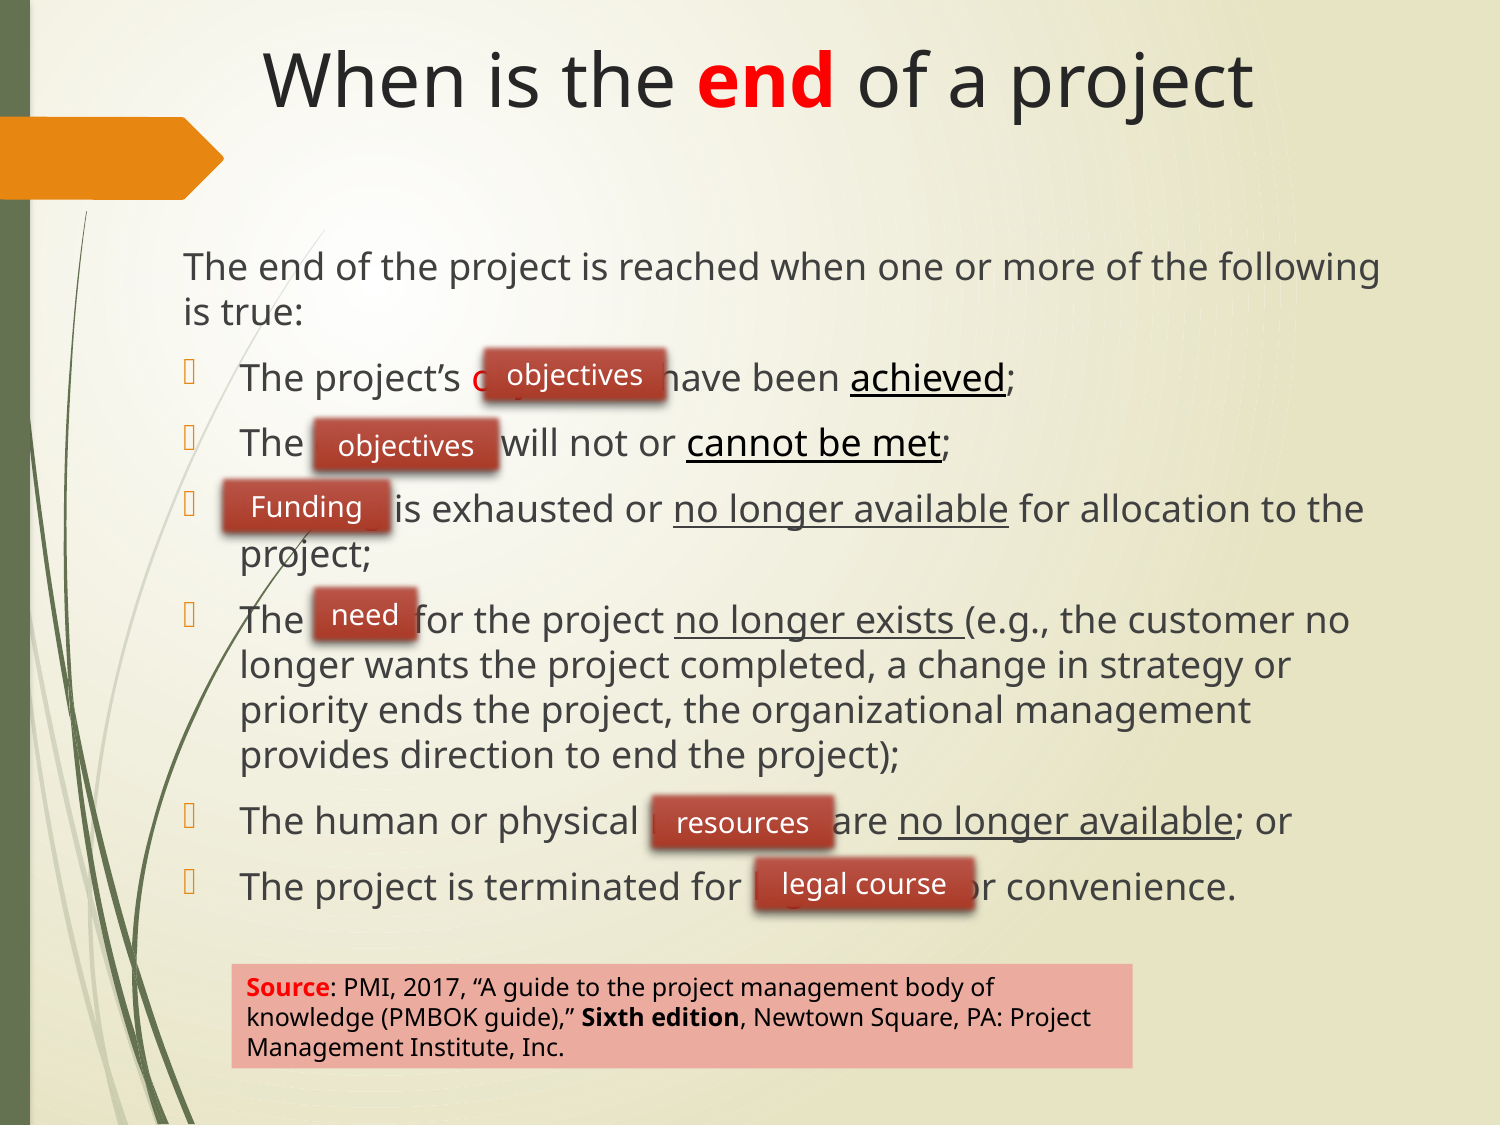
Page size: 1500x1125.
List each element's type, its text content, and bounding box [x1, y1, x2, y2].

text_box objectives [487, 350, 663, 396]
list The end of the project is reached when one or more of the following is true: The project’s objectives have been achieved; The objectives will not or cannot be met; Funding is exhausted or no longer available for allocation to the project; The need for the project no longer exists (e.g., the customer no longer wants the project completed, a change in strategy or priority ends the project, the organizational management provides direction to end the project); The human or physical resources are no longer available; or The project is terminated for legal cause or convenience. [168, 235, 1408, 949]
text_box legal course [758, 860, 971, 905]
text_box objectives [316, 421, 496, 467]
text_box resources [655, 798, 831, 844]
title When is the end of a project [247, 25, 1329, 158]
text_box Funding [226, 482, 388, 528]
text_box Source: PMI, 2017, “A guide to the project management body of knowledge (PMBOK guide),” Sixth edition, Newtown Square, PA: Project Management Institute, Inc. [231, 963, 1133, 1069]
text_box need [316, 590, 414, 636]
